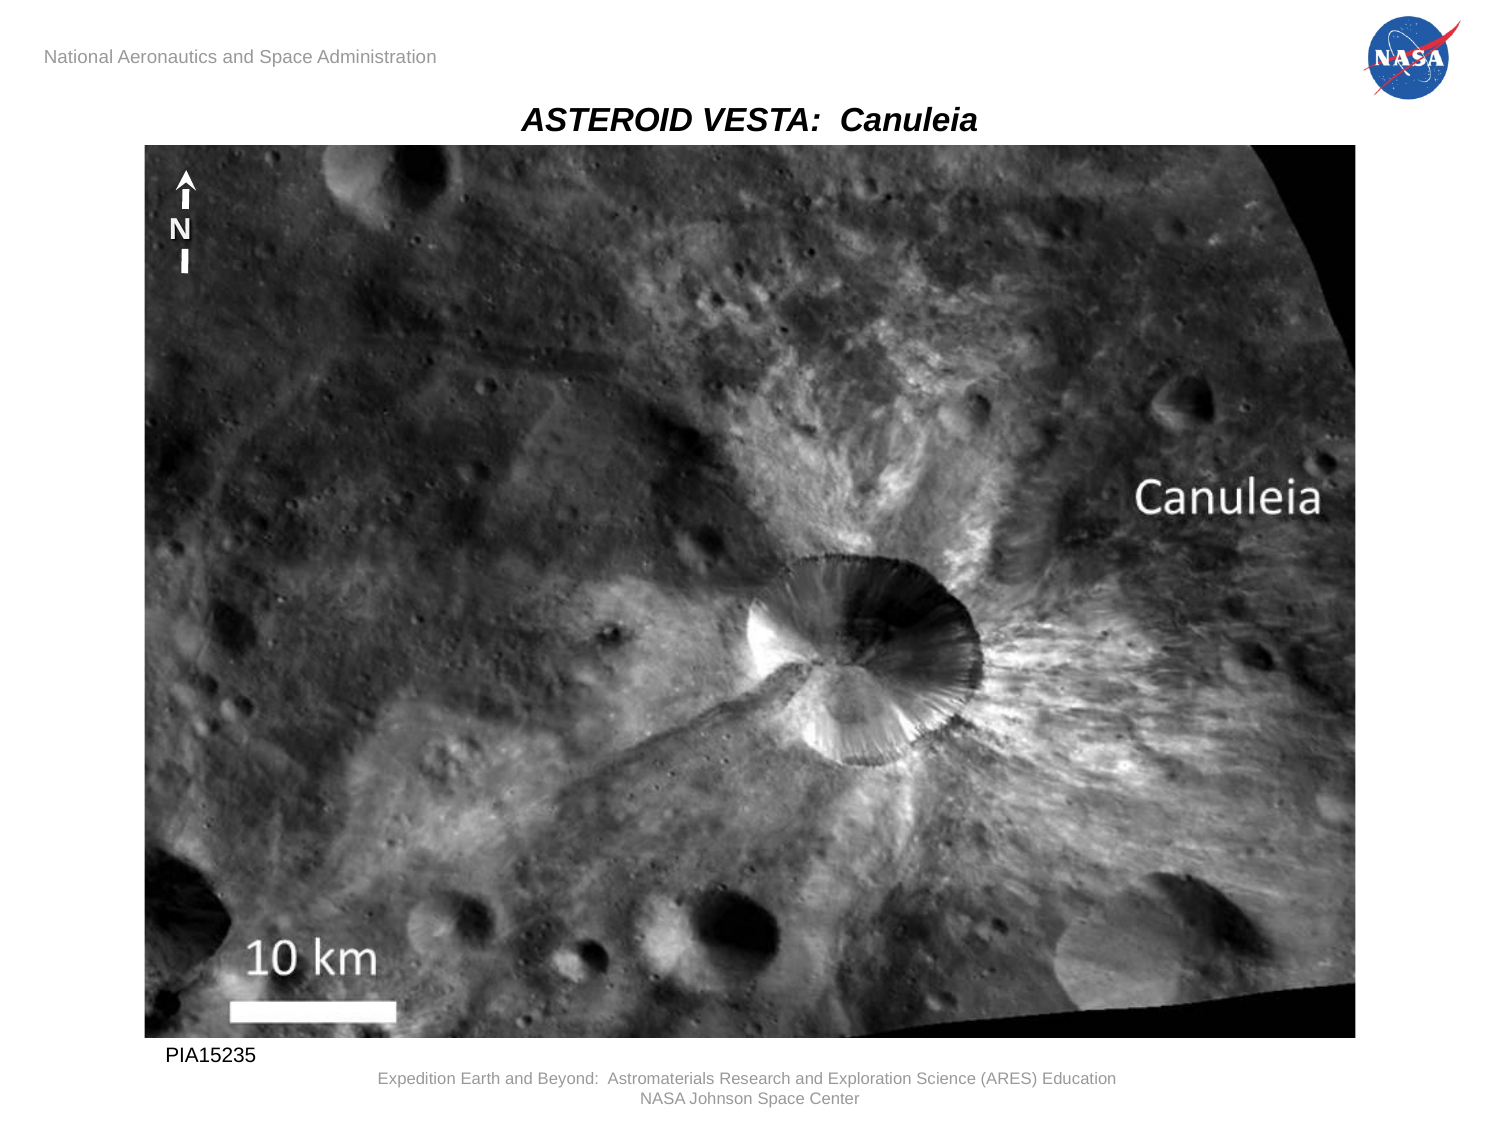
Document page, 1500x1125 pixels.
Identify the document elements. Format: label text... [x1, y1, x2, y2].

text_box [144, 145, 1356, 1038]
text_box ASTEROID VESTA: Canuleia [381, 91, 1119, 143]
picture [1362, 15, 1461, 100]
text_box PIA15235 [150, 1046, 272, 1075]
